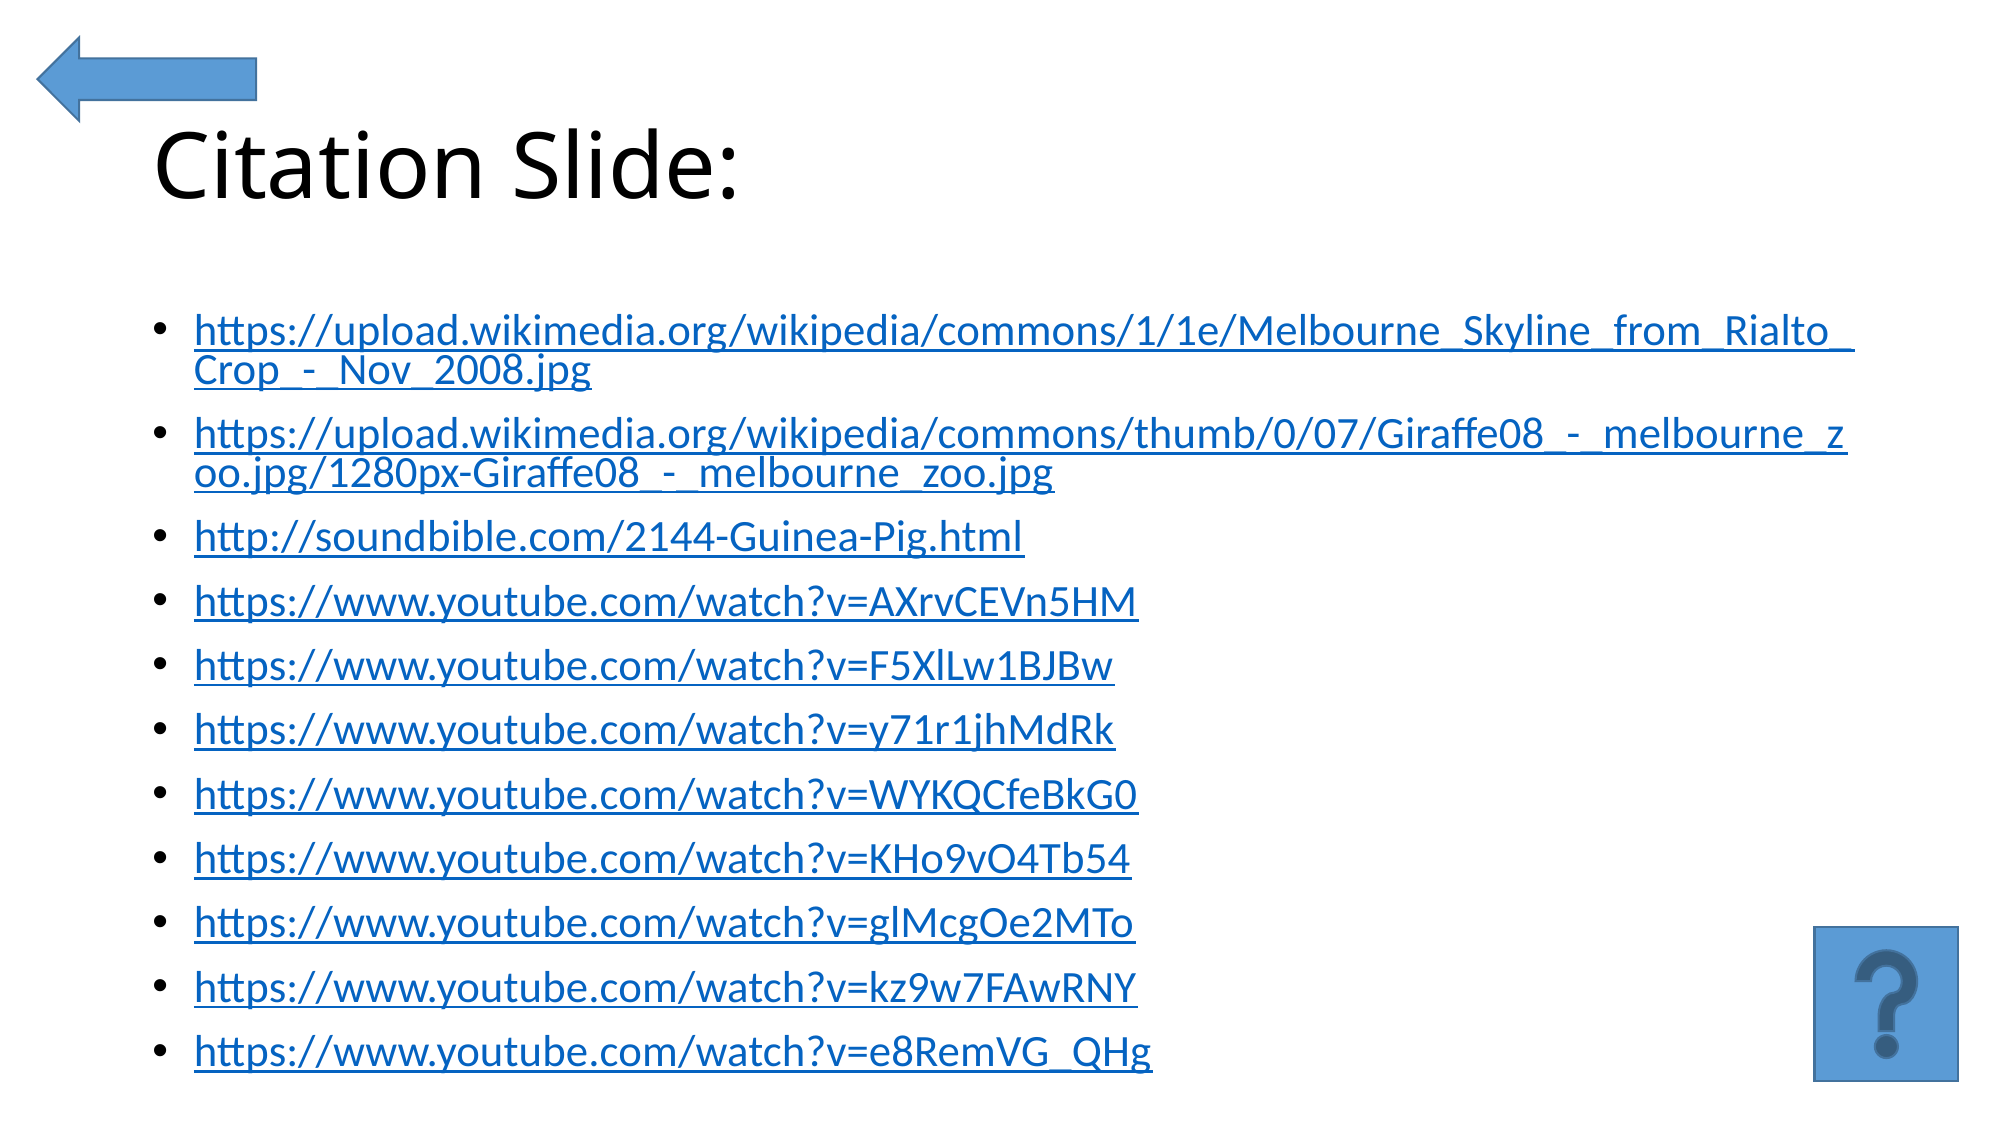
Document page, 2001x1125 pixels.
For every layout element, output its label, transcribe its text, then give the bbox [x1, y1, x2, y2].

list https://upload.wikimedia.org/wikipedia/commons/1/1e/Melbourne_Skyline_from_Rialto_Crop_-_Nov_2008.jpg https://upload.wikimedia.org/wikipedia/commons/thumb/0/07/Giraffe08_-_melbourne_zoo.jpg/1280px-Giraffe08_-_melbourne_zoo.jpg http://soundbible.com/2144-Guinea-Pig.html https://www.youtube.com/watch?v=AXrvCEVn5HM https://www.youtube.com/watch?v=F5XlLw1BJBw https://www.youtube.com/watch?v=y71r1jhMdRk https://www.youtube.com/watch?v=WYKQCfeBkG0 https://www.youtube.com/watch?v=KHo9vO4Tb54 https://www.youtube.com/watch?v=glMcgOe2MTo https://www.youtube.com/watch?v=kz9w7FAwRNY https://www.youtube.com/watch?v=e8RemVG_QHg [137, 299, 1863, 1014]
title Citation Slide: [137, 59, 1863, 278]
text_box [1813, 926, 1959, 1082]
text_box [35, 35, 258, 124]
